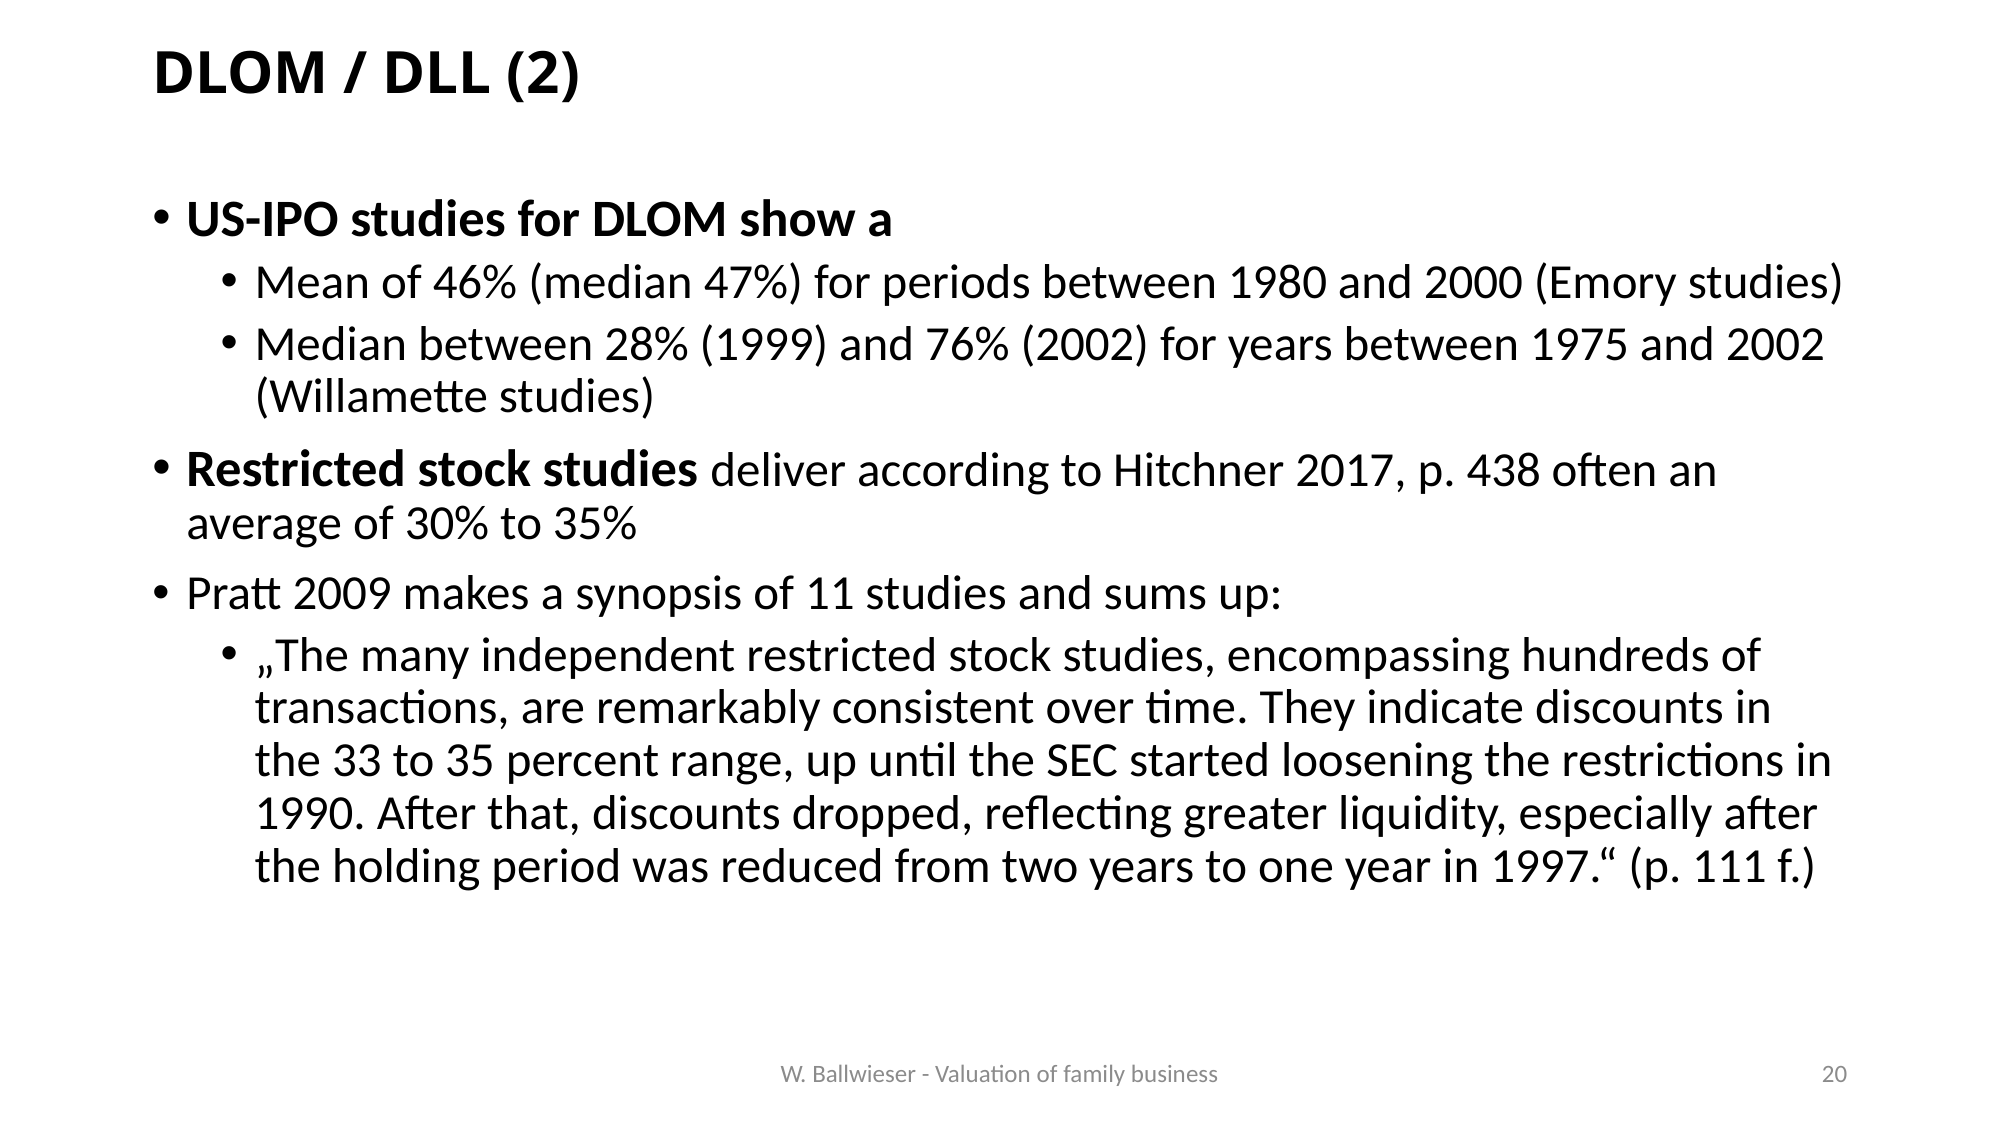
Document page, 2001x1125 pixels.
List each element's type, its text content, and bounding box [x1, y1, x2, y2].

title DLOM / DLL (2) [137, 0, 1863, 149]
footer W. Ballwieser - Valuation of family business [662, 1042, 1338, 1103]
list US-IPO studies for DLOM show a Mean of 46% (median 47%) for periods between 1980 and 2000 (Emory studies) Median between 28% (1999) and 76% (2002) for years between 1975 and 2002 (Willamette studies) Restricted stock studies deliver according to Hitchner 2017, p. 438 often an average of 30% to 35% Pratt 2009 makes a synopsis of 11 studies and sums up: „The many independent restricted stock studies, encompassing hundreds of transactions, are remarkably consistent over time. They indicate discounts in the 33 to 35 percent range, up until the SEC started loosening the restrictions in 1990. After that, discounts dropped, reflecting greater liquidity, especially after the holding period was reduced from two years to one year in 1997.“ (p. 111 f.) [137, 183, 1863, 1014]
slide_number 20 [1412, 1042, 1863, 1103]
